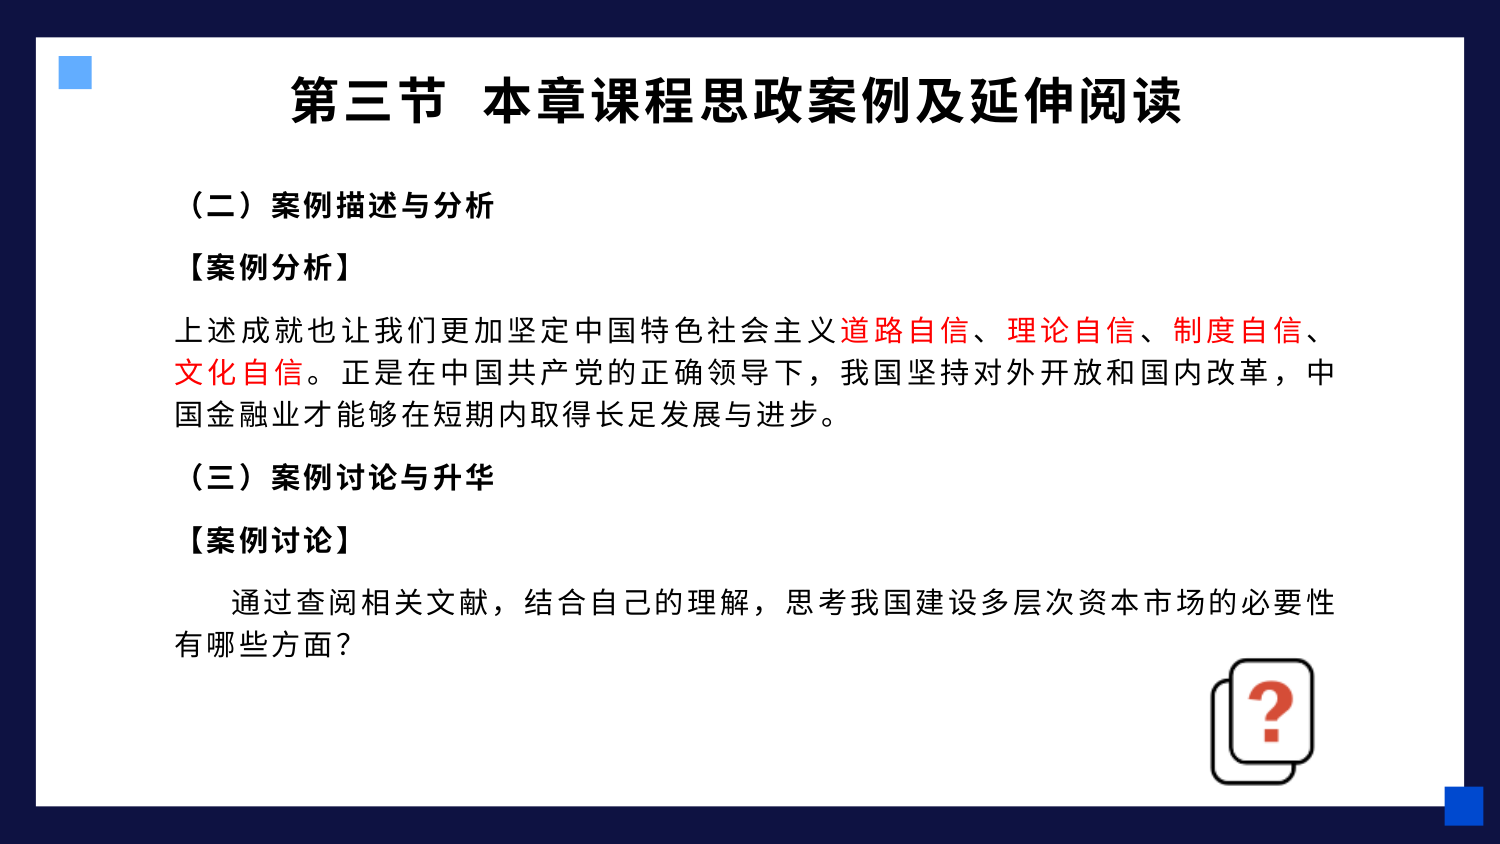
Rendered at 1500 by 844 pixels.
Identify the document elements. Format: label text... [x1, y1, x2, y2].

picture [1186, 646, 1337, 797]
list （二）案例描述与分析 【案例分析】 上述成就也让我们更加坚定中国特色社会主义道路自信、理论自信、制度自信、文化自信。正是在中国共产党的正确领导下，我国坚持对外开放和国内改革，中国金融业才能够在短期内取得长足发展与进步。 （三）案例讨论与升华 【案例讨论】 通过查阅相关文献，结合自己的理解，思考我国建设多层次资本市场的必要性有哪些方面？ [157, 179, 1353, 605]
title 第三节 本章课程思政案例及延伸阅读 [141, 48, 1327, 139]
